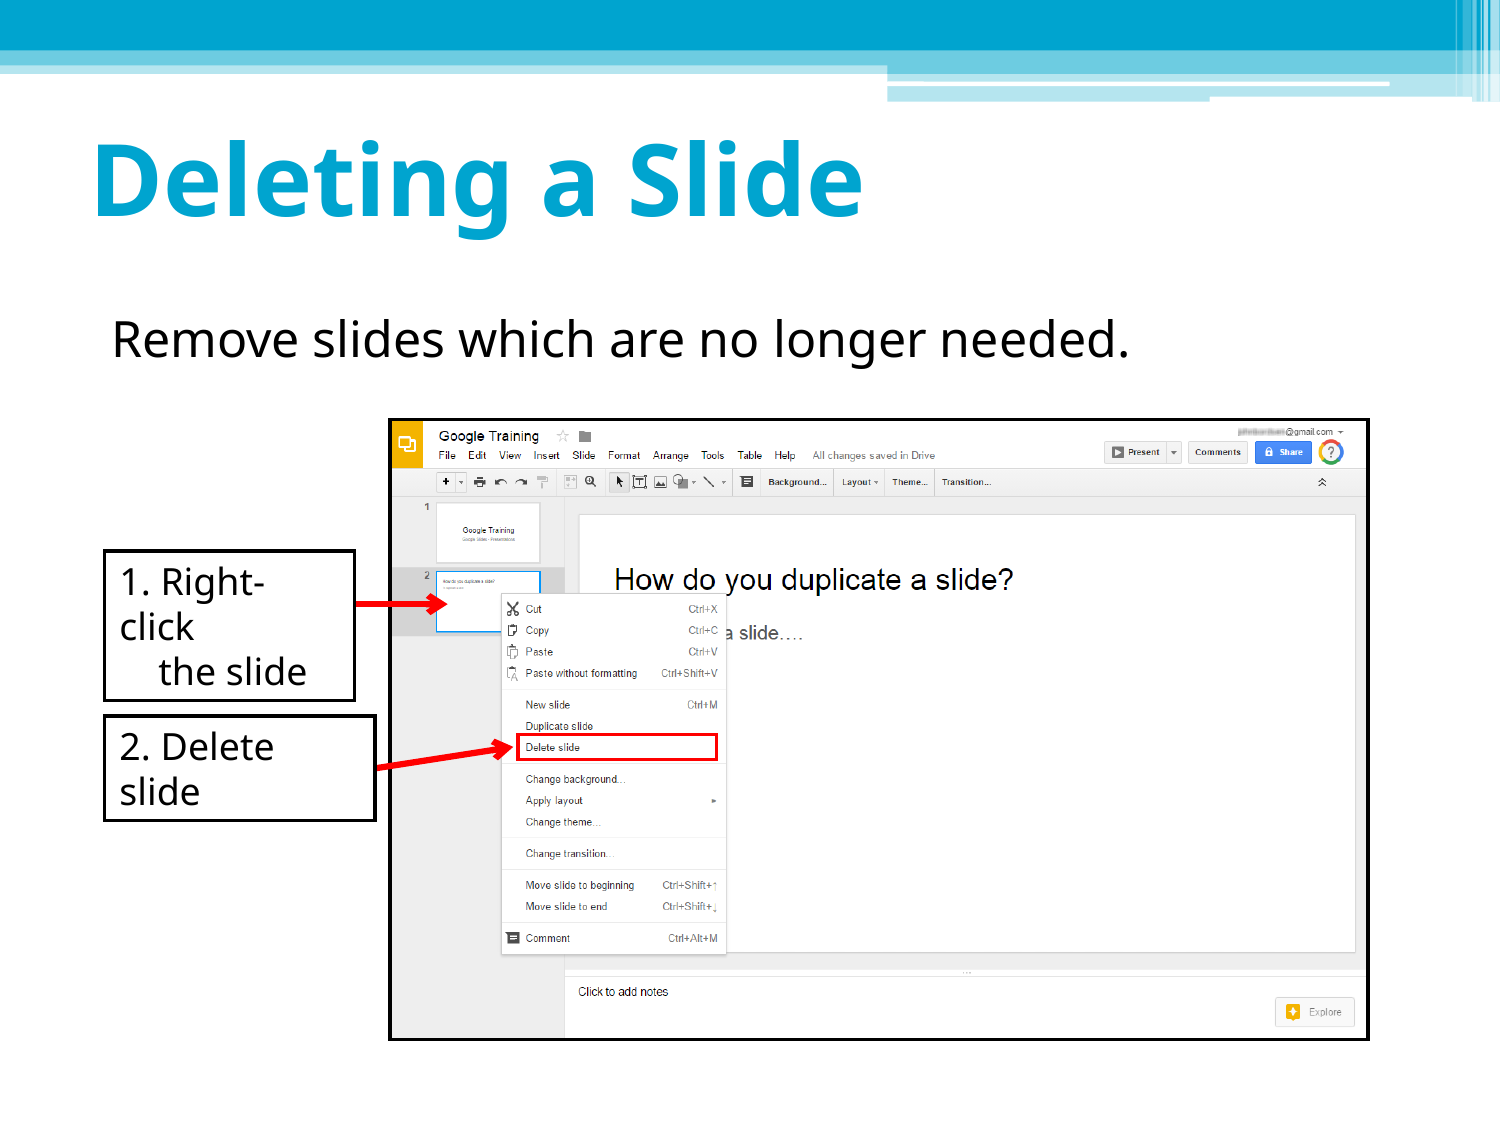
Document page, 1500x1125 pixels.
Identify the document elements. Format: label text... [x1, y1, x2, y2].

list Remove slides which are no longer needed. [75, 299, 1418, 450]
title Deleting a Slide [75, 90, 1418, 263]
text_box 2. Delete slide [104, 715, 375, 821]
picture [391, 420, 1367, 1038]
text_box 1. Right-click the slide [104, 550, 355, 701]
